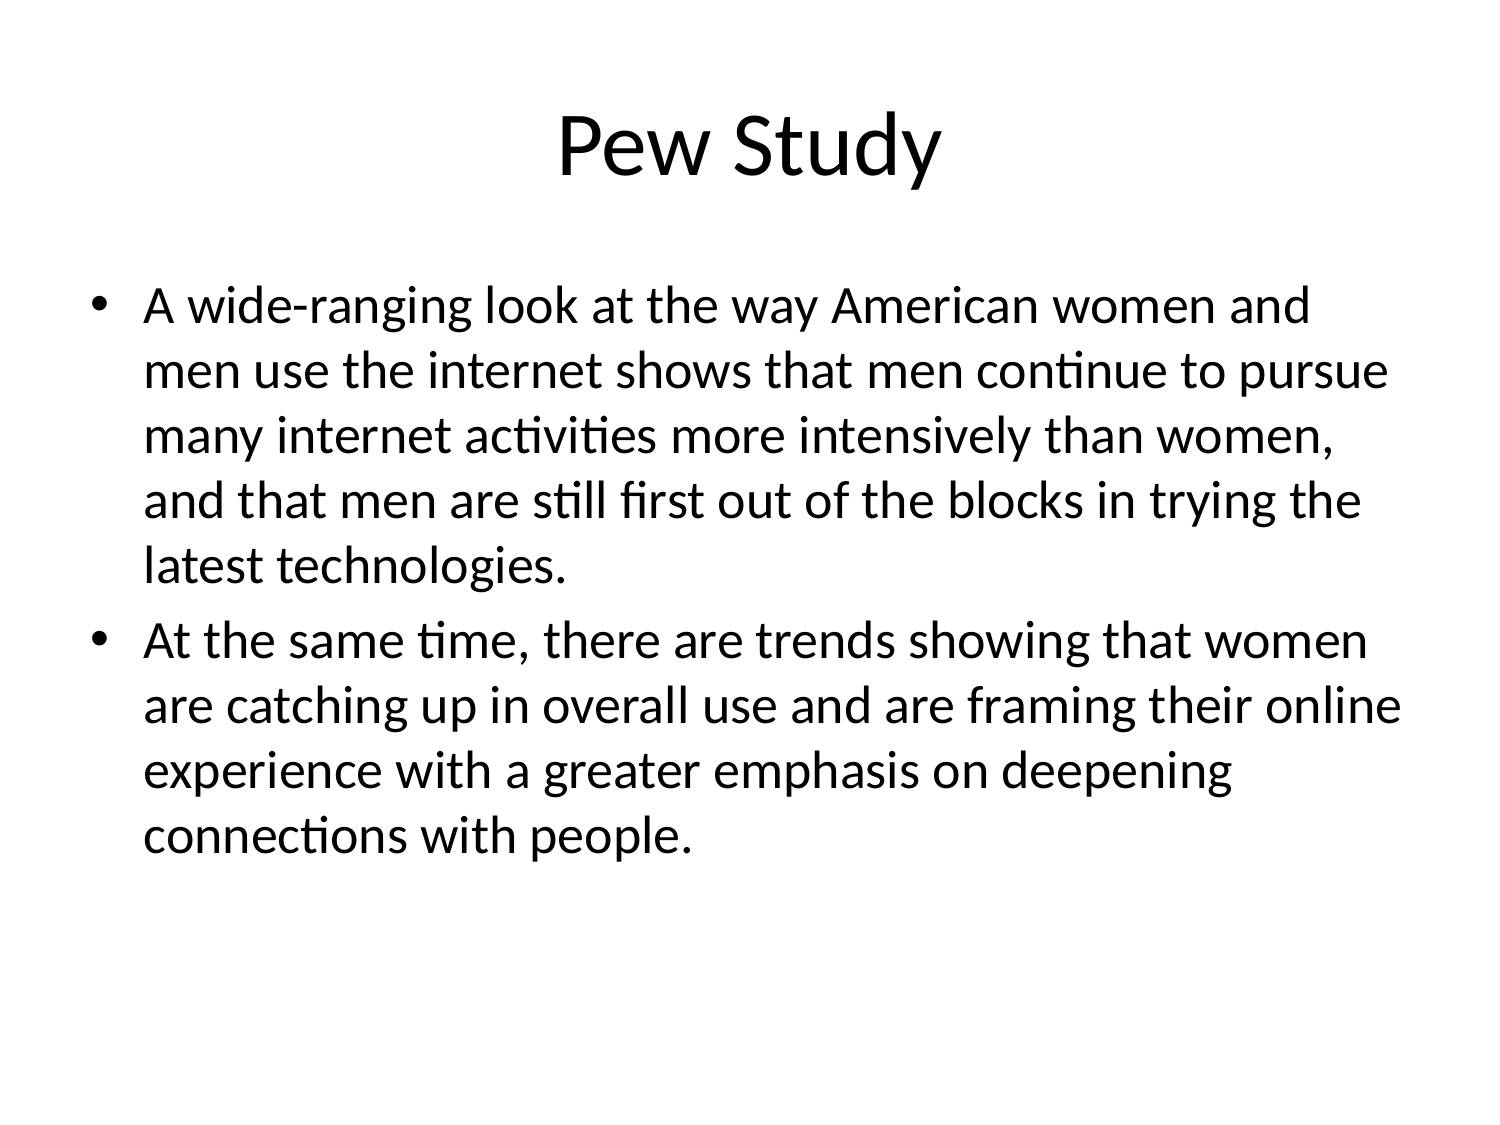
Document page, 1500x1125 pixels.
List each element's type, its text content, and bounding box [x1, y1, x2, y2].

list A wide-ranging look at the way American women and men use the internet shows that men continue to pursue many internet activities more intensively than women, and that men are still first out of the blocks in trying the latest technologies. At the same time, there are trends showing that women are catching up in overall use and are framing their online experience with a greater emphasis on deepening connections with people. [75, 262, 1425, 1005]
title Pew Study [75, 45, 1425, 233]
